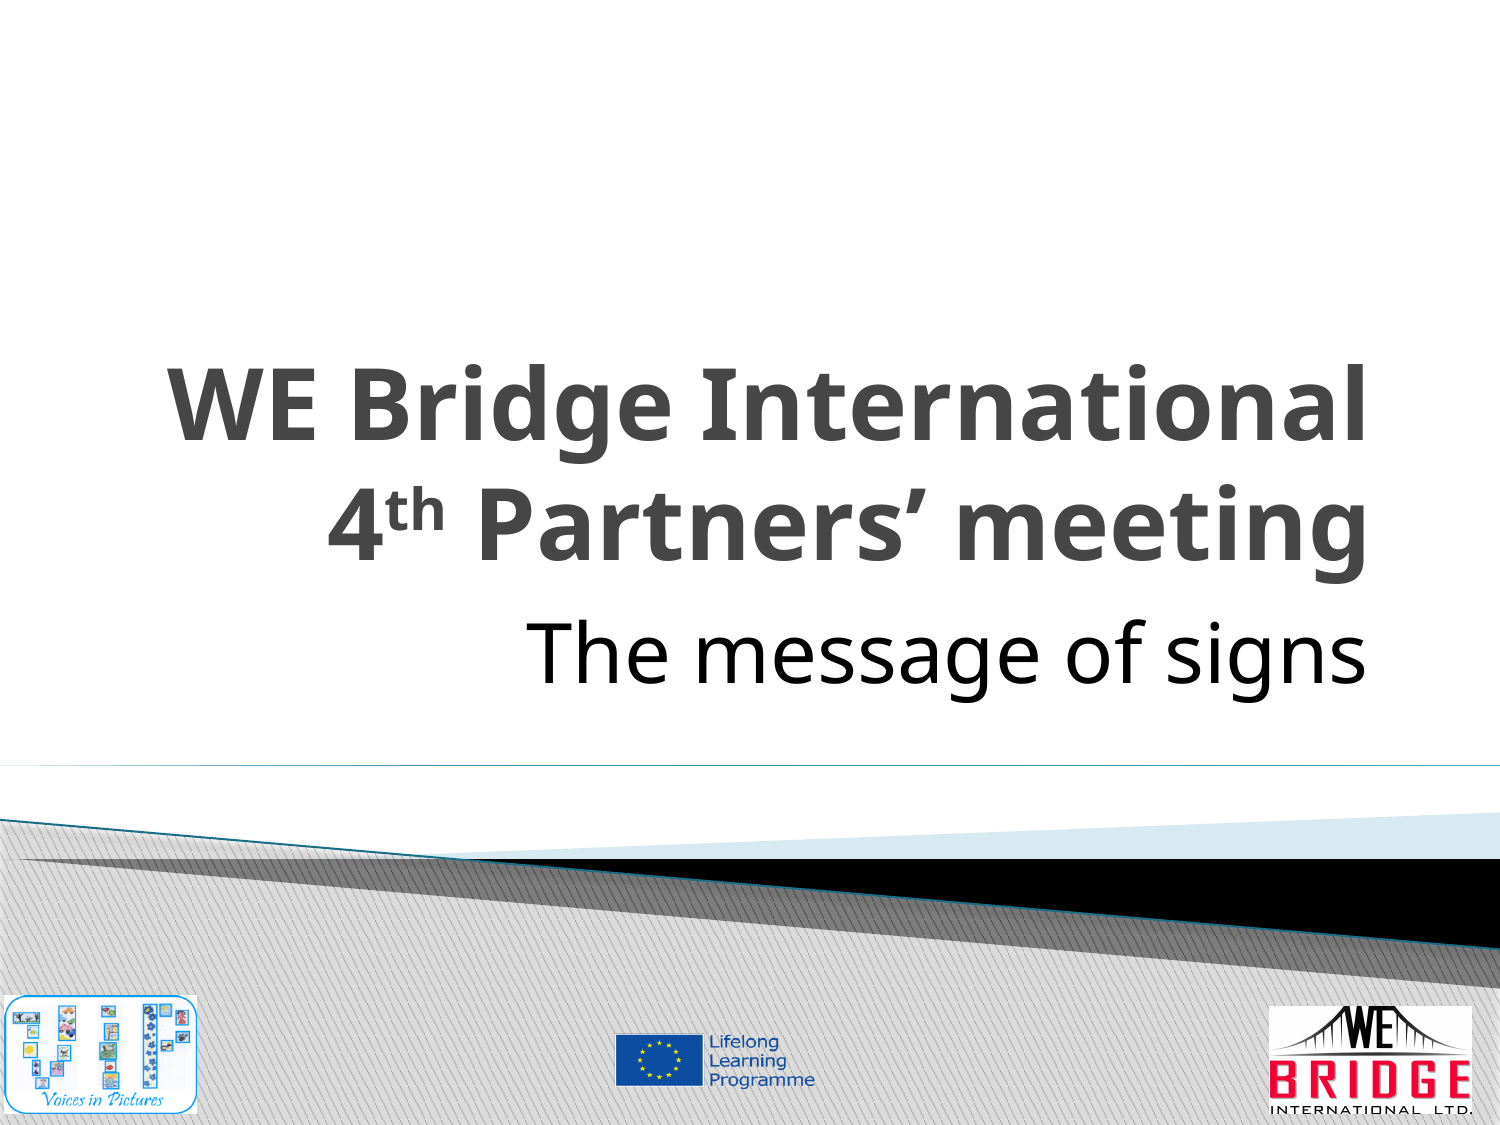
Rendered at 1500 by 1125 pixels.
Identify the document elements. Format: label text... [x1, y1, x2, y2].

picture [5, 859, 1500, 989]
picture [1269, 1006, 1473, 1114]
subtitle The message of signs [112, 592, 1388, 790]
picture [4, 994, 197, 1114]
title WE Bridge International 4th Partners’ meeting [112, 287, 1388, 588]
picture [608, 1027, 833, 1105]
